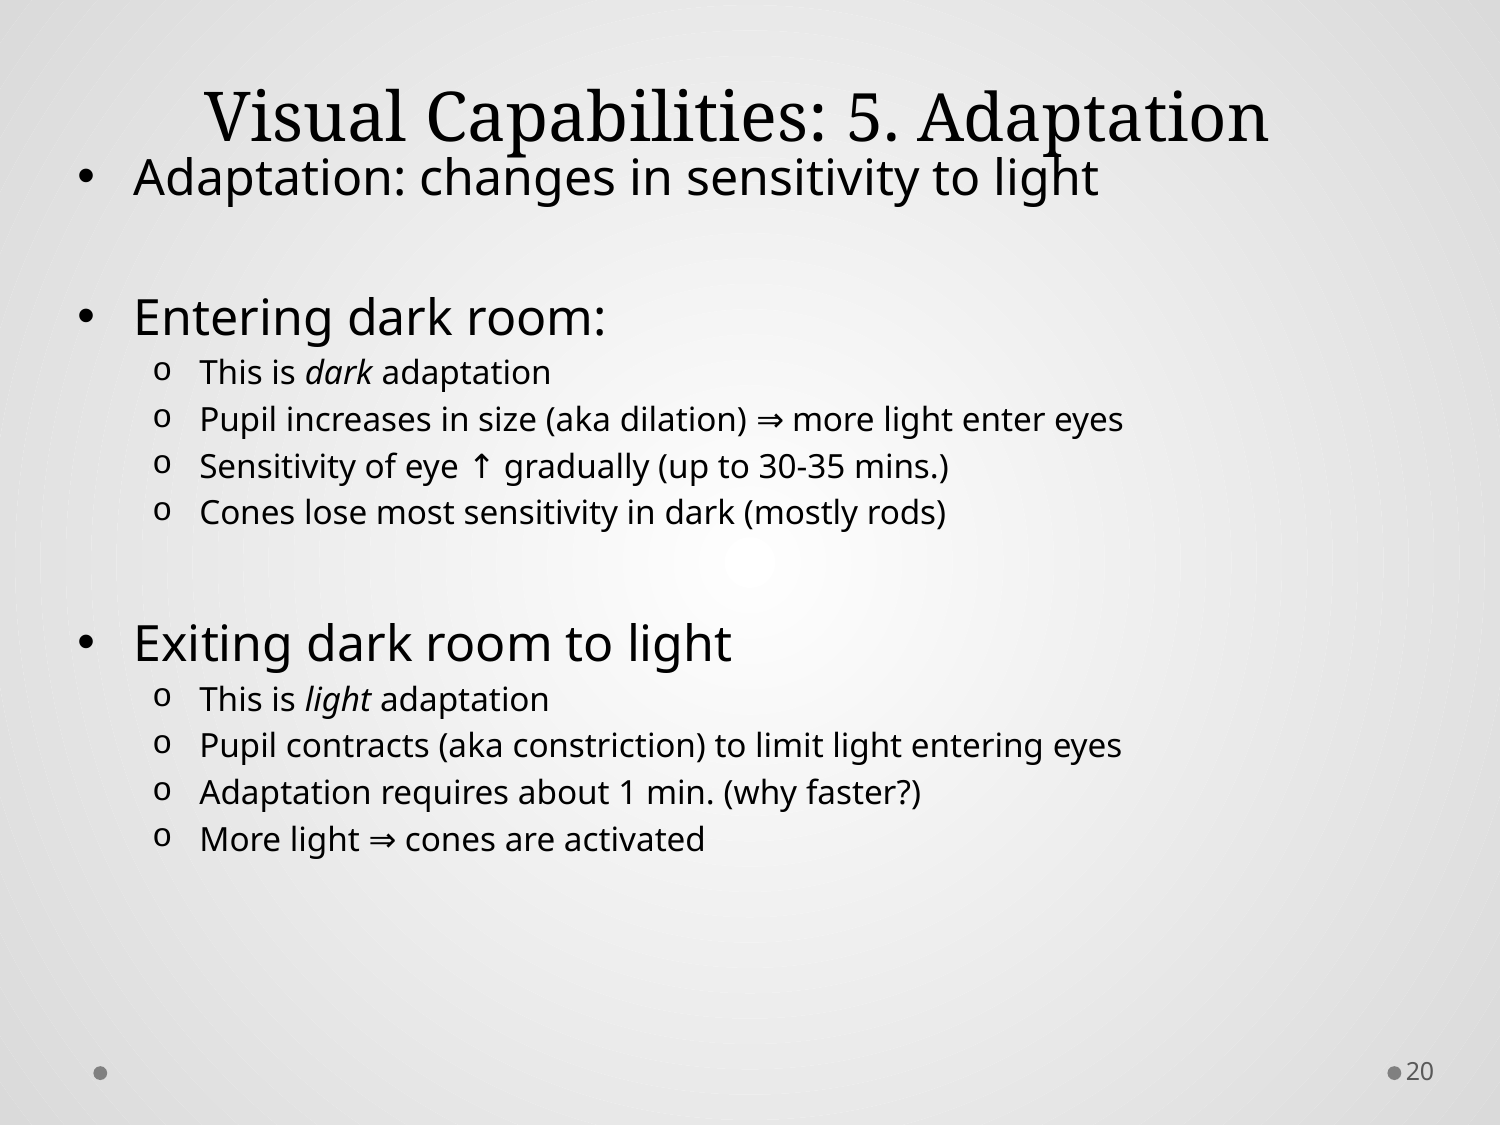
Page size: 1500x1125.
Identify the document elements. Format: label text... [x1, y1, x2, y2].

list Adaptation: changes in sensitivity to light Entering dark room: This is dark adaptation Pupil increases in size (aka dilation) ⇒ more light enter eyes Sensitivity of eye ↑ gradually (up to 30-35 mins.) Cones lose most sensitivity in dark (mostly rods) Exiting dark room to light This is light adaptation Pupil contracts (aka constriction) to limit light entering eyes Adaptation requires about 1 min. (why faster?) More light ⇒ cones are activated [62, 137, 1413, 1113]
title Visual Capabilities: 5. Adaptation [62, 62, 1413, 137]
slide_number 20 [1401, 1042, 1494, 1103]
